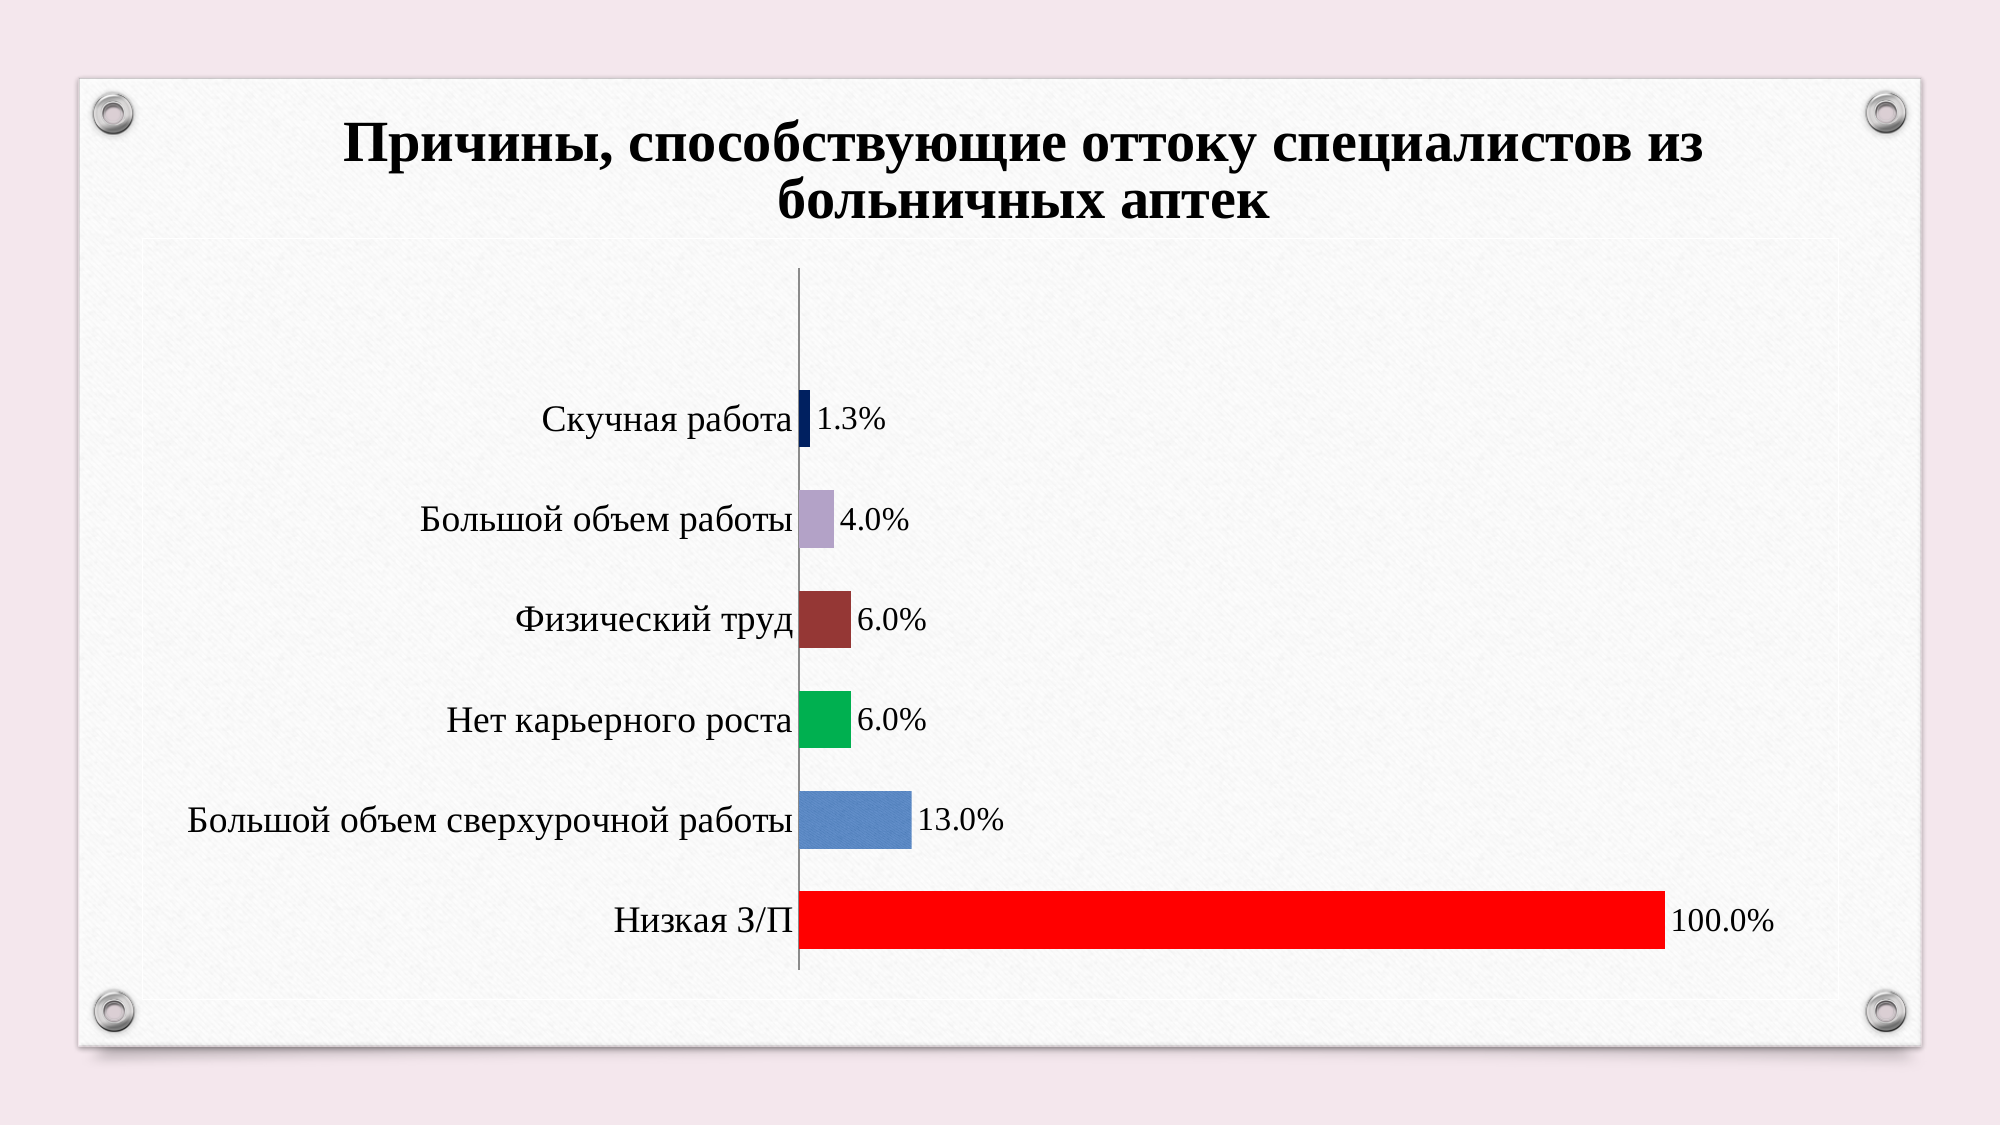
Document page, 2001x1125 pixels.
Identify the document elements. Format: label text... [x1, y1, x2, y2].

text_box Причины, способствующие оттоку специалистов из больничных аптек [266, 109, 1781, 238]
chart [142, 238, 1839, 1001]
picture [0, 0, 2000, 1125]
